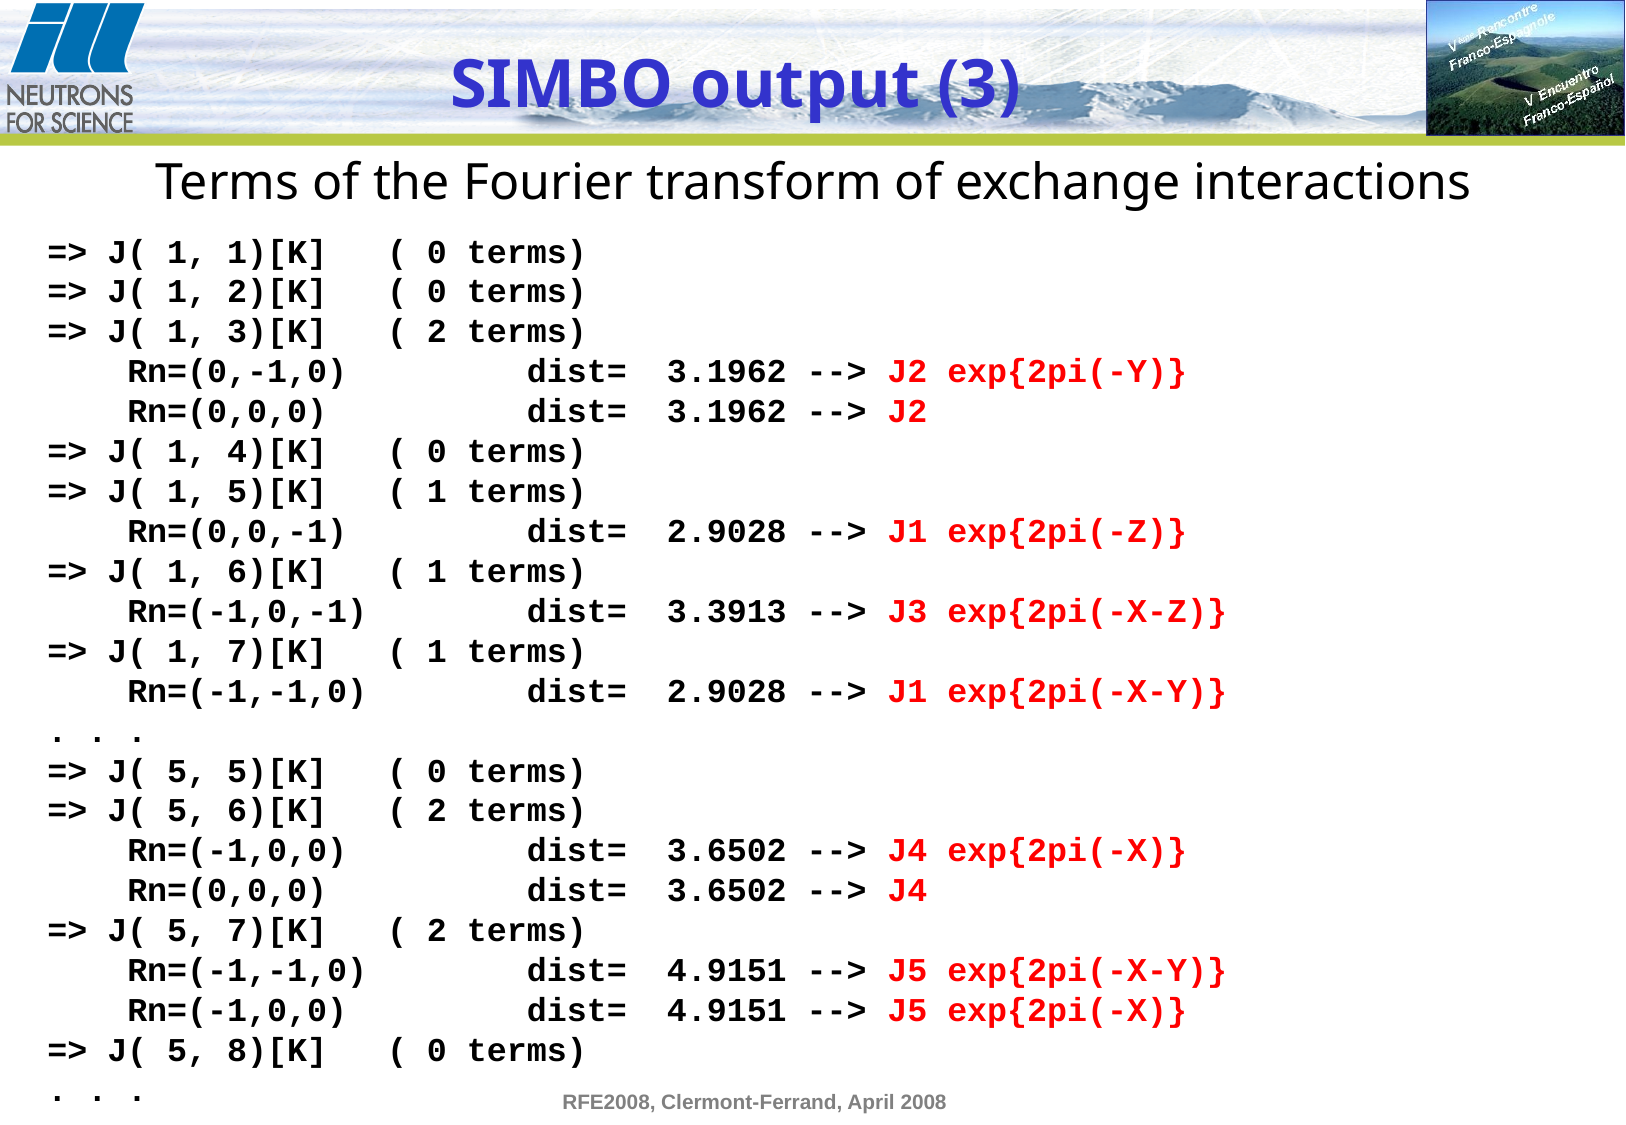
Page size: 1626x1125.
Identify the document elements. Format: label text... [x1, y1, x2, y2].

title SIMBO output (3) [162, 30, 1309, 131]
text_box Terms of the Fourier transform of exchange interactions [140, 142, 1488, 218]
picture [0, 0, 1625, 136]
text_box => J( 1, 1)[K] ( 0 terms) => J( 1, 2)[K] ( 0 terms) => J( 1, 3)[K] ( 2 terms) Rn=(0,-1,0) dist= 3.1962 --> J2 exp{2pi(-Y)} Rn=(0,0,0) dist= 3.1962 --> J2 => J( 1, 4)[K] ( 0 terms) => J( 1, 5)[K] ( 1 terms) Rn=(0,0,-1) dist= 2.9028 --> J1 exp{2pi(-Z)} => J( 1, 6)[K] ( 1 terms) Rn=(-1,0,-1) dist= 3.3913 --> J3 exp{2pi(-X-Z)} => J( 1, 7)[K] ( 1 terms) Rn=(-1,-1,0) dist= 2.9028 --> J1 exp{2pi(-X-Y)} . . . => J( 5, 5)[K] ( 0 terms) => J( 5, 6)[K] ( 2 terms) Rn=(-1,0,0) dist= 3.6502 --> J4 exp{2pi(-X)} Rn=(0,0,0) dist= 3.6502 --> J4 => J( 5, 7)[K] ( 2 terms) Rn=(-1,-1,0) dist= 4.9151 --> J5 exp{2pi(-X-Y)} Rn=(-1,0,0) dist= 4.9151 --> J5 exp{2pi(-X)} => J( 5, 8)[K] ( 0 terms) . . . [32, 222, 1598, 1116]
